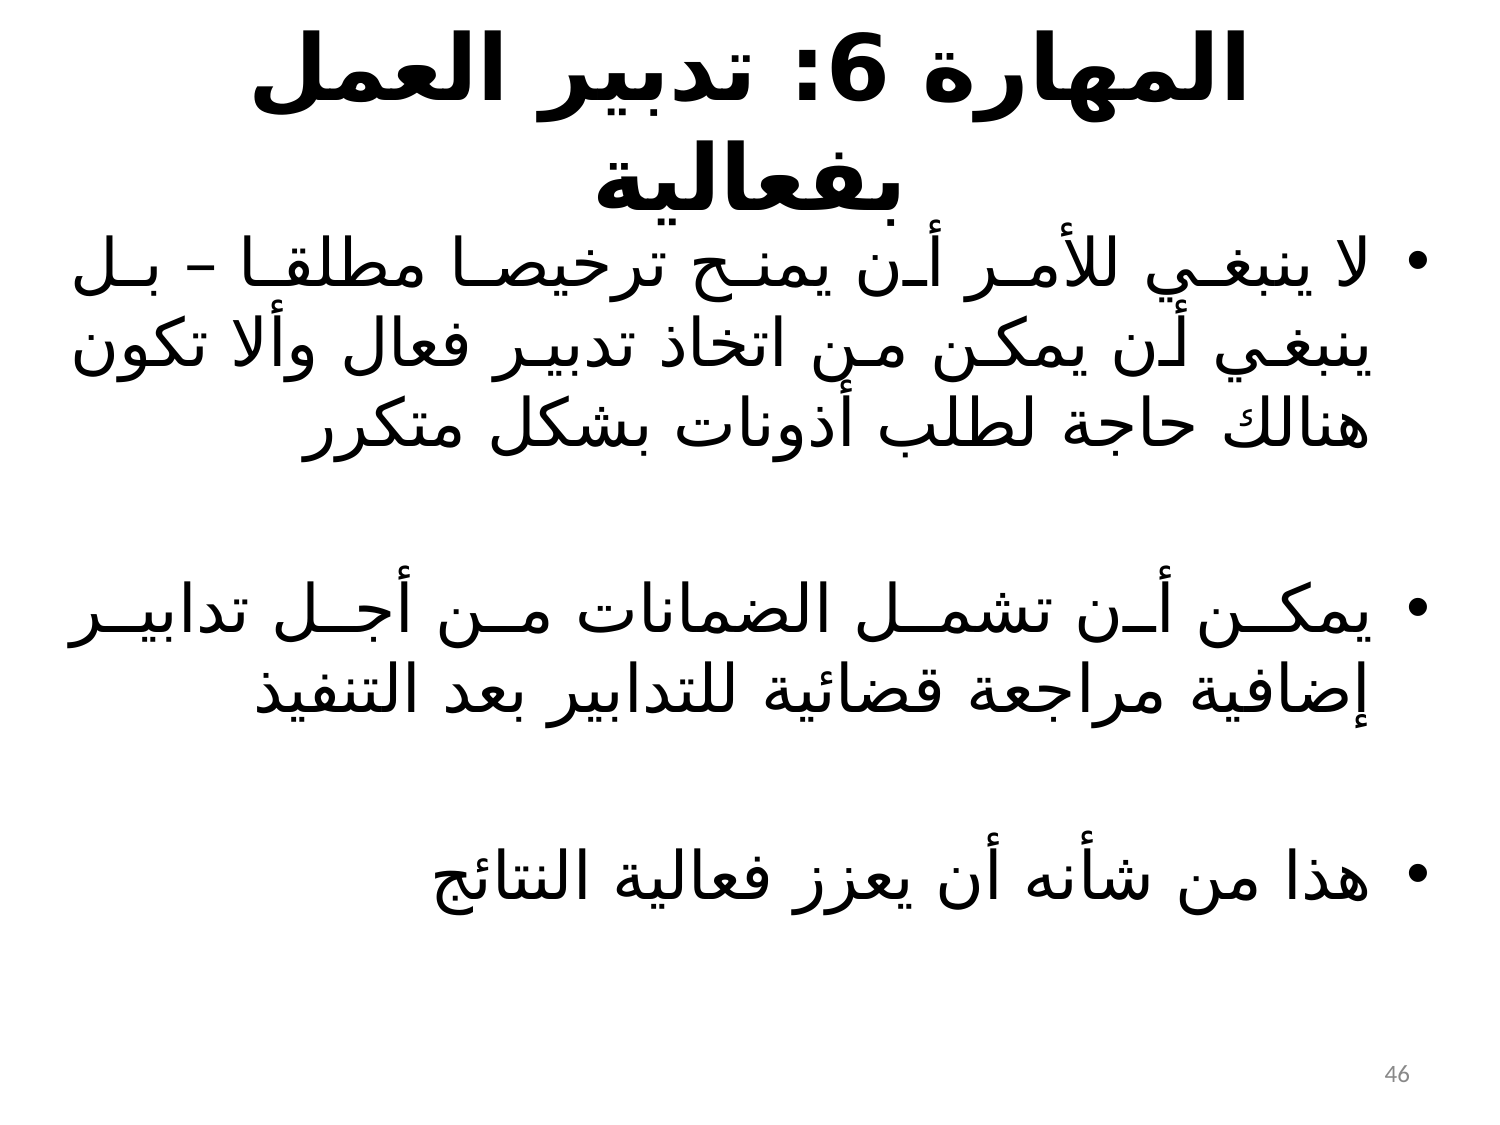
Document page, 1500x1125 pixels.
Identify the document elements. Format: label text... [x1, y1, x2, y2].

title المهارة 6: تدبير العمل بفعالية [75, 24, 1425, 213]
text_box لا ينبغي للأمر أن يمنح ترخيصا مطلقا – بل ينبغي أن يمكن من اتخاذ تدبير فعال وألا تكون هنالك حاجة لطلب أذونات بشكل متكرر يمكن أن تشمل الضمانات من أجل تدابير إضافية مراجعة قضائية للتدابير بعد التنفيذ هذا من شأنه أن يعزز فعالية النتائج [55, 212, 1445, 1088]
slide_number 46 [1074, 1042, 1425, 1103]
